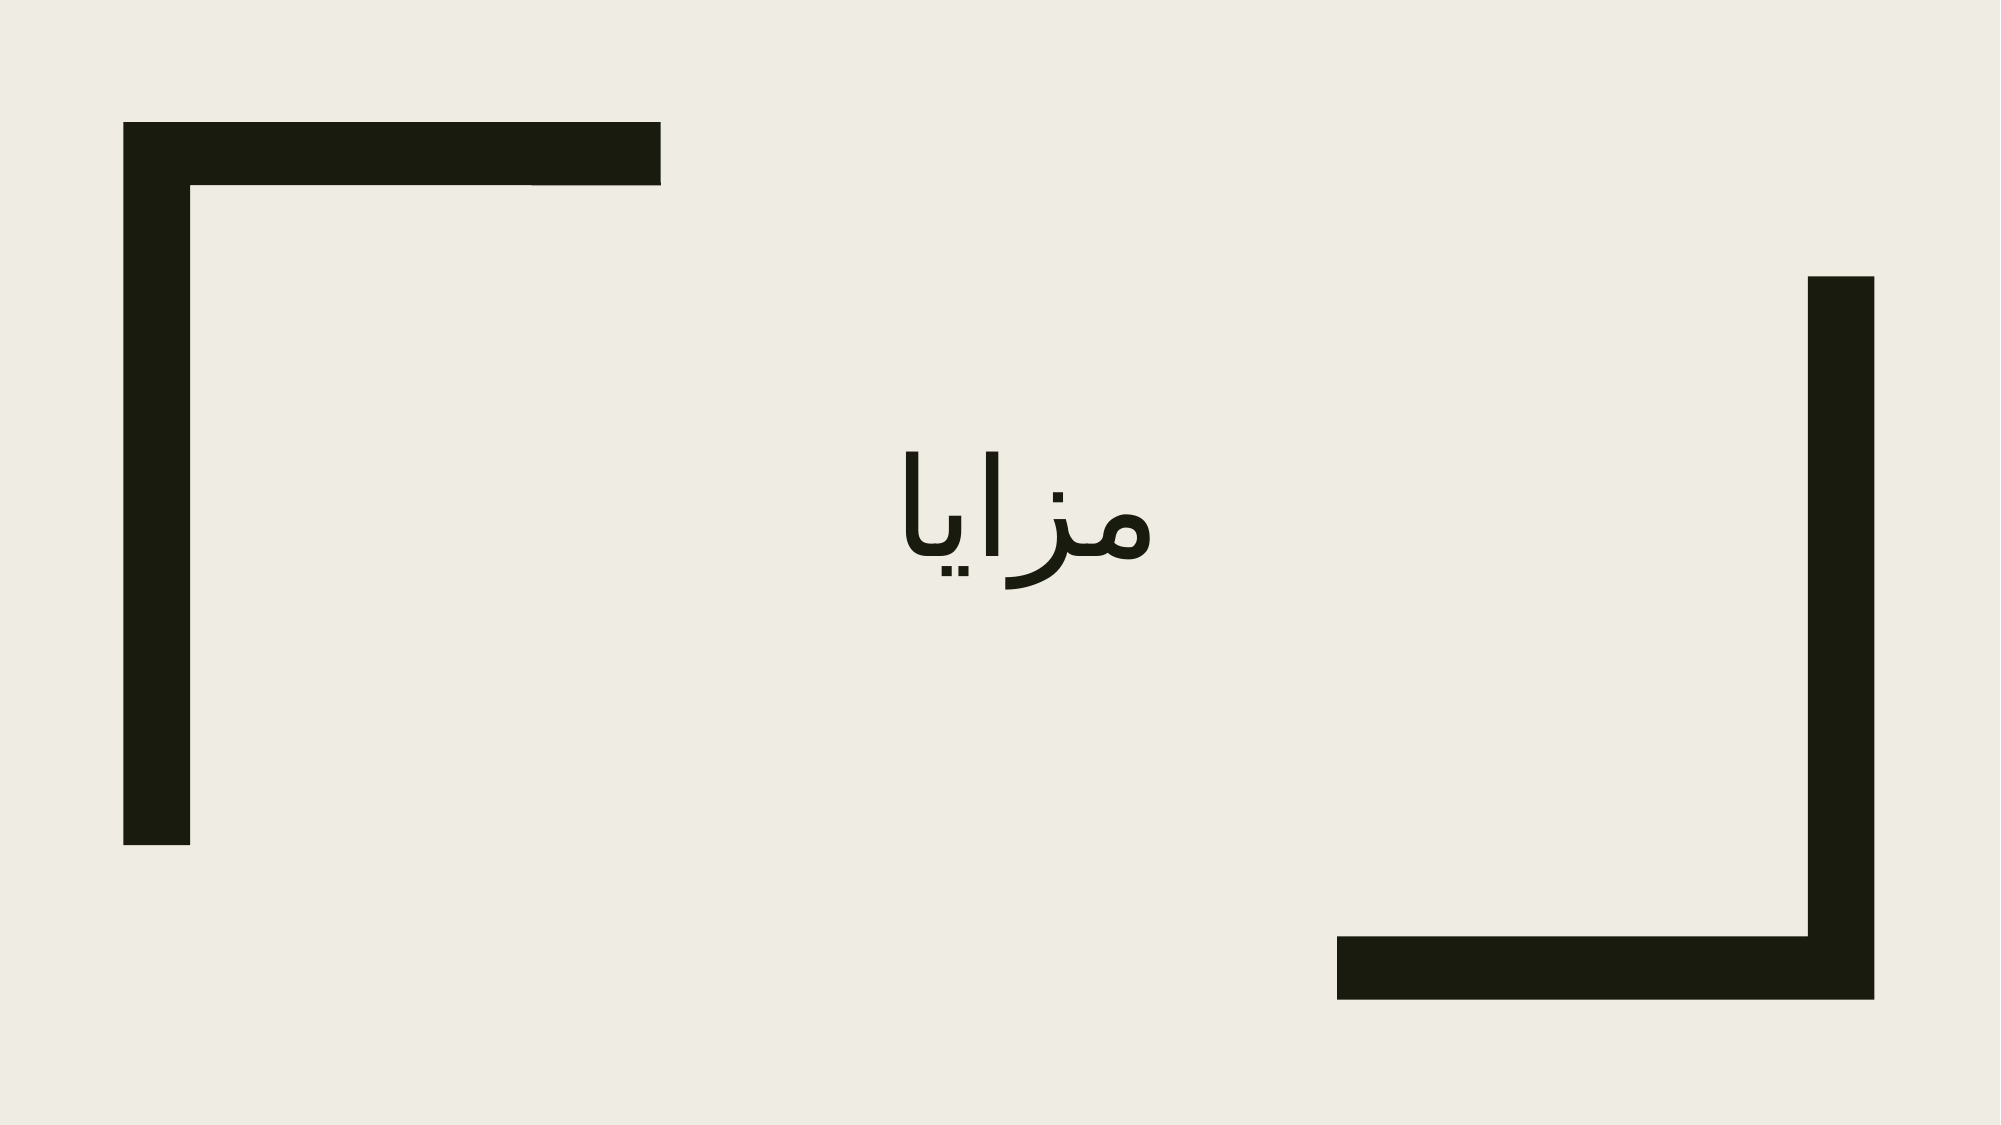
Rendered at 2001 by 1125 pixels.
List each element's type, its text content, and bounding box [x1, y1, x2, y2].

title مزایا [692, 46, 1315, 597]
